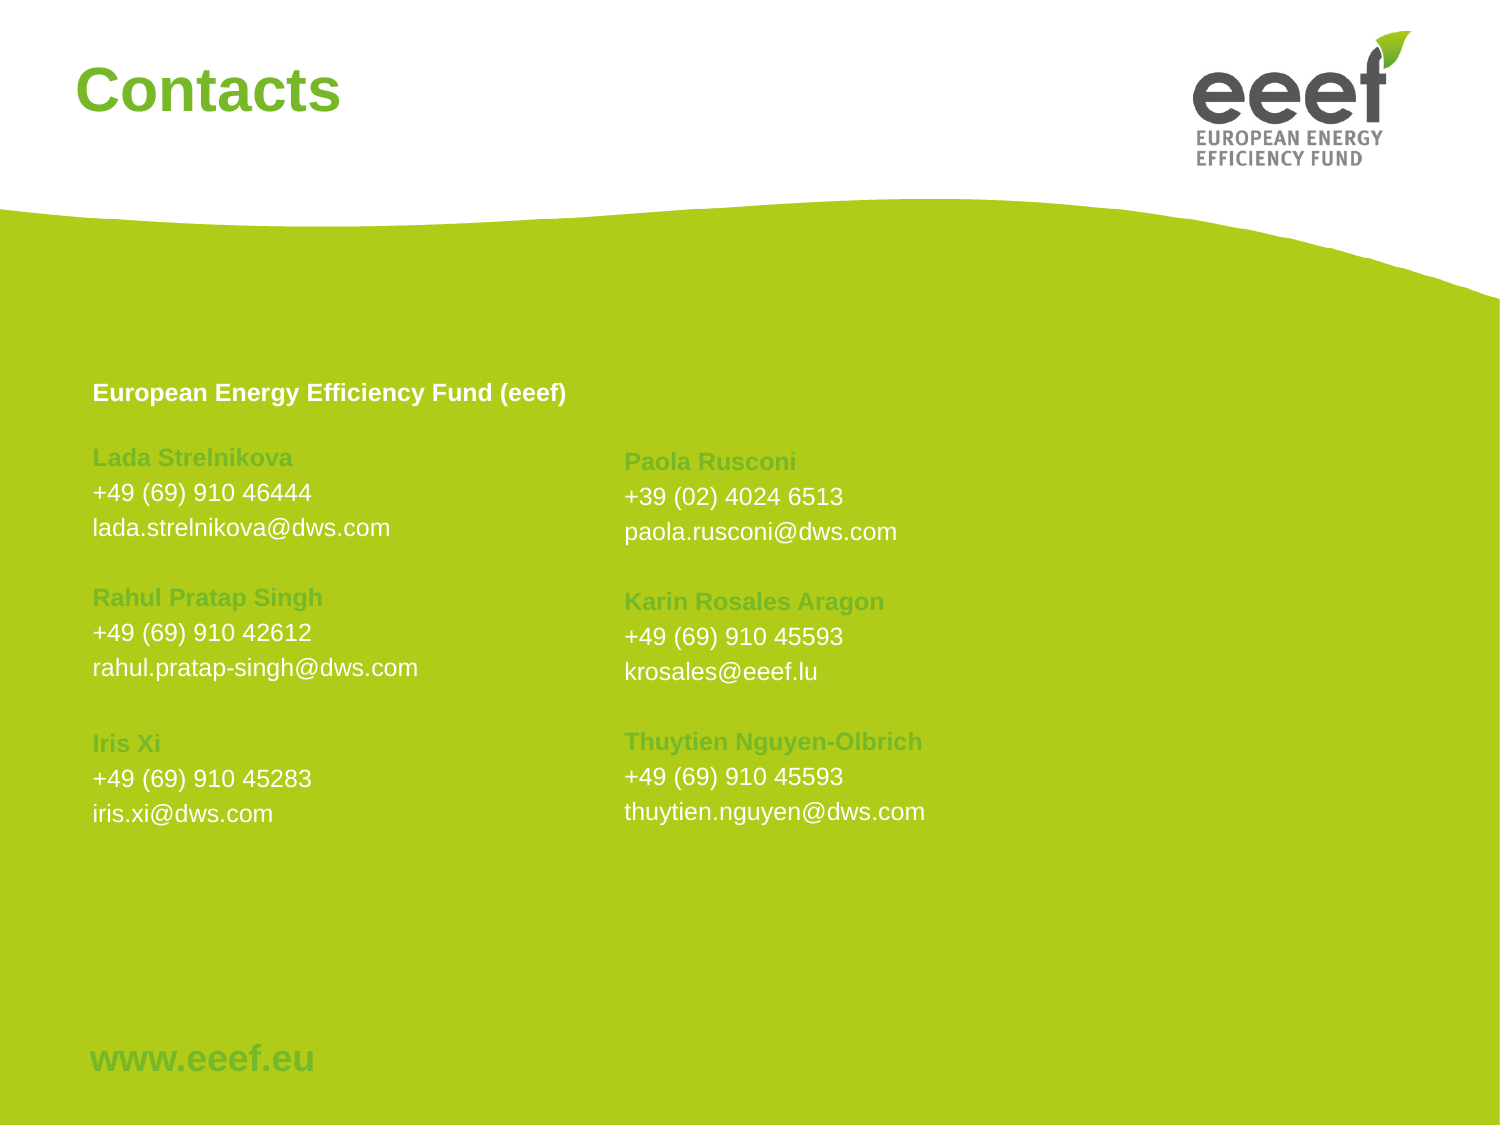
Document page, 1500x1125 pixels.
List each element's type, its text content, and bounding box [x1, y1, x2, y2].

picture [1193, 151, 1412, 170]
text_box Contacts [74, 48, 1425, 151]
text_box Paola Rusconi +39 (02) 4024 6513 paola.rusconi@dws.com Karin Rosales Aragon +49 (69) 910 45593 krosales@eeef.lu thuytien.nguyen@dws.com Thuytien Nguyen-Olbrich +49 (69) 910 45593 thuytien.nguyen@dws.com .signor@dws.com [608, 545, 1211, 1000]
list European Energy Efficiency Fund (eeef) Lada Strelnikova +49 (69) 910 46444 lada.strelnikova@dws.com Rahul Pratap Singh +49 (69) 910 42612 rahul.pratap-singh@dws.com [76, 287, 609, 727]
text_box www.eeef.eu [75, 1026, 342, 1087]
picture [1193, 31, 1412, 48]
picture [0, 199, 1500, 1125]
text_box Iris Xi +49 (69) 910 45283 iris.xi@dws.com .signor@dws.com [76, 727, 680, 948]
